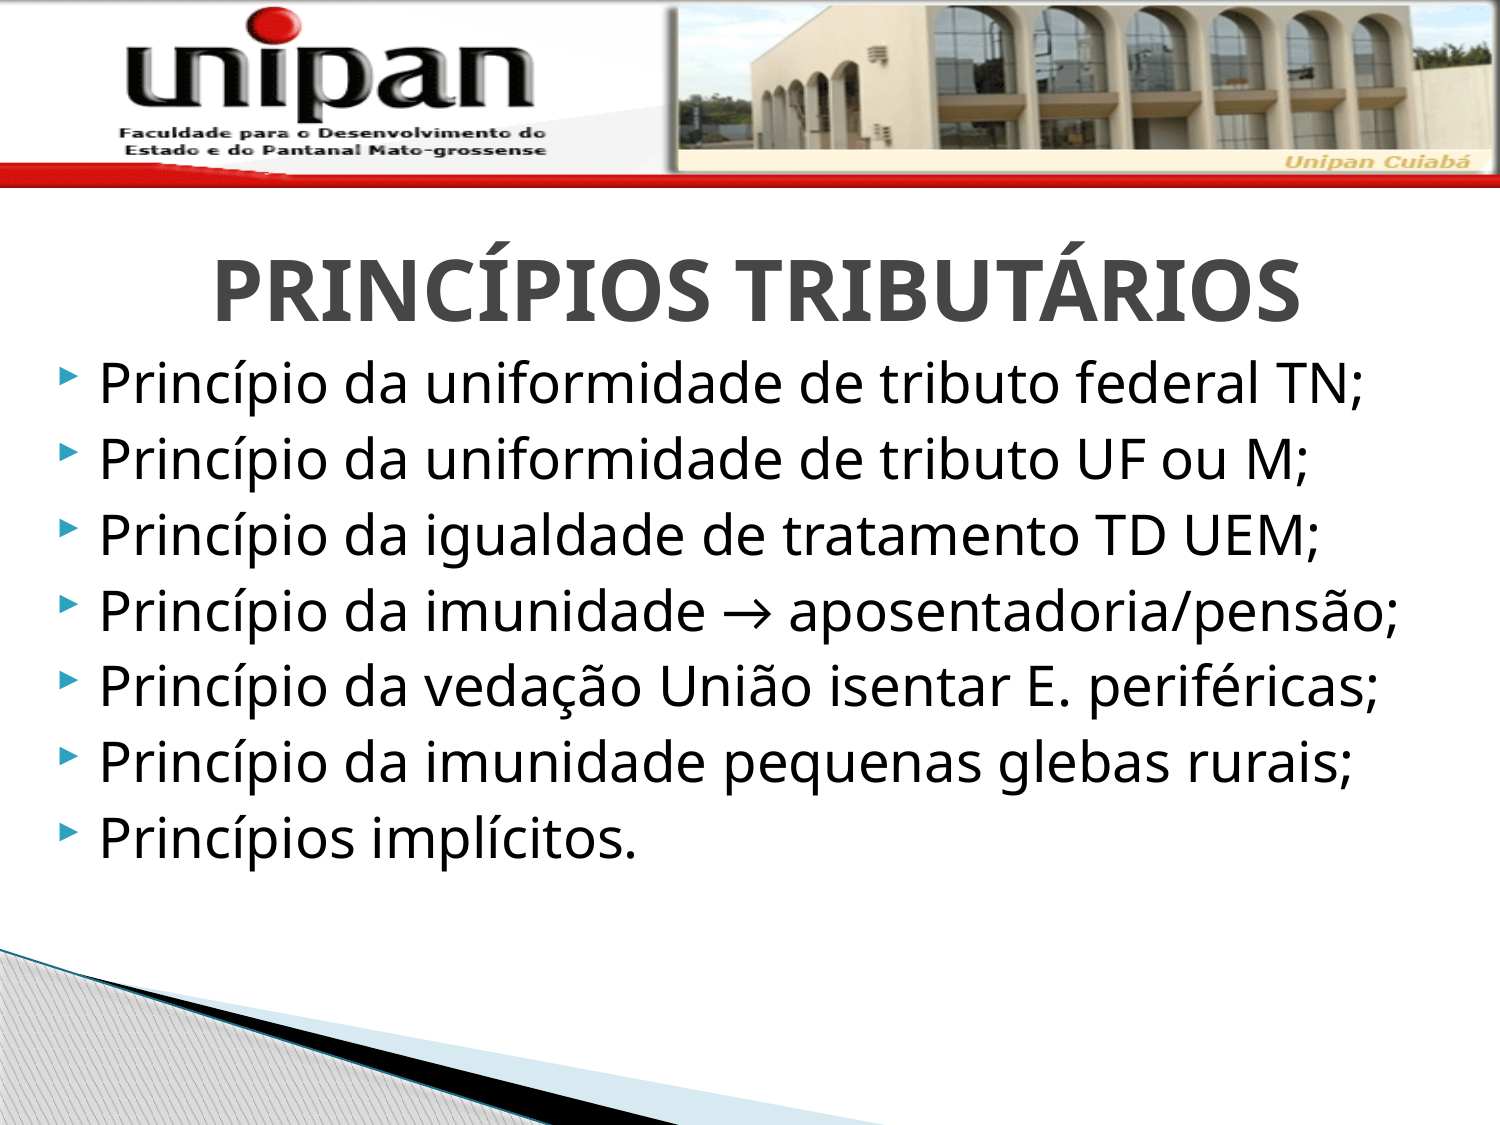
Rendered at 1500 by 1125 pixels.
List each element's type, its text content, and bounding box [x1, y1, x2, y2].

title PRINCÍPIOS TRIBUTÁRIOS [82, 199, 1432, 339]
list Princípio da uniformidade de tributo federal TN; Princípio da uniformidade de tributo UF ou M; Princípio da igualdade de tratamento TD UEM; Princípio da imunidade → aposentadoria/pensão; Princípio da vedação União isentar E. periféricas; Princípio da imunidade pequenas glebas rurais; Princípios implícitos. [23, 339, 1465, 1079]
picture [0, 0, 1500, 188]
